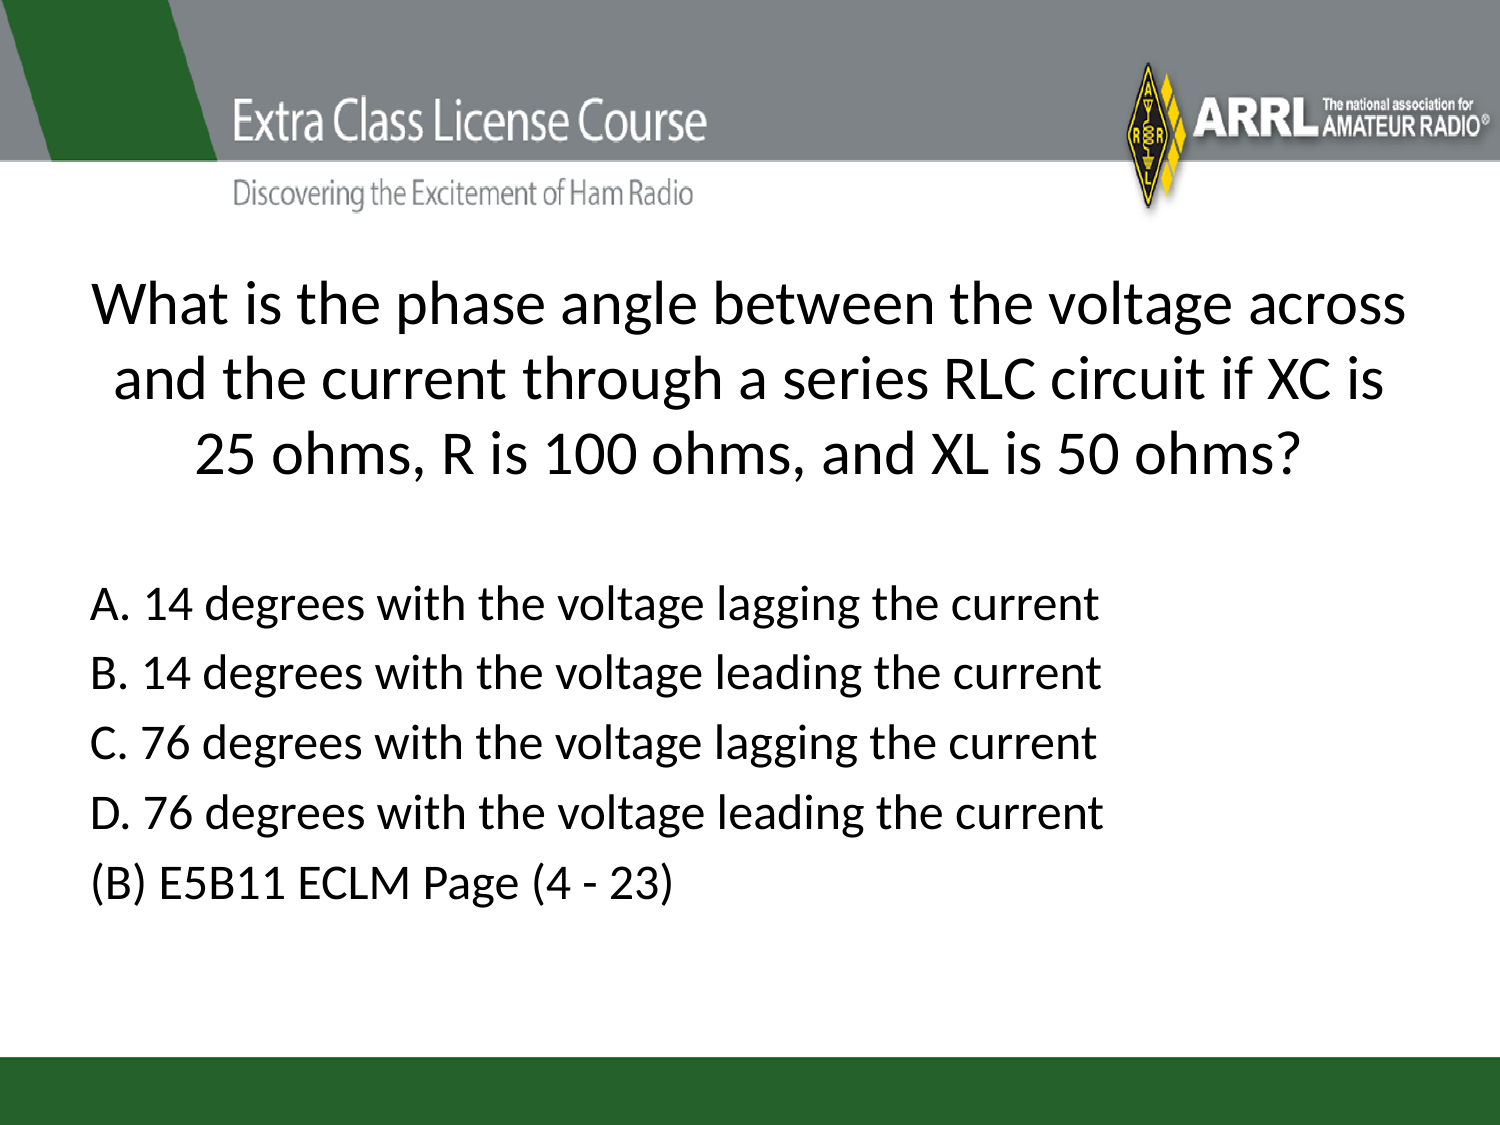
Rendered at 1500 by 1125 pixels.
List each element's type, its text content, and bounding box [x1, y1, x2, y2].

list A. 14 degrees with the voltage lagging the current B. 14 degrees with the voltage leading the current C. 76 degrees with the voltage lagging the current D. 76 degrees with the voltage leading the current (B) E5B11 ECLM Page (4 - 23) [75, 562, 1425, 963]
picture [0, 0, 1500, 1125]
title What is the phase angle between the voltage across and the current through a series RLC circuit if XC is 25 ohms, R is 100 ohms, and XL is 50 ohms? [75, 254, 1425, 435]
